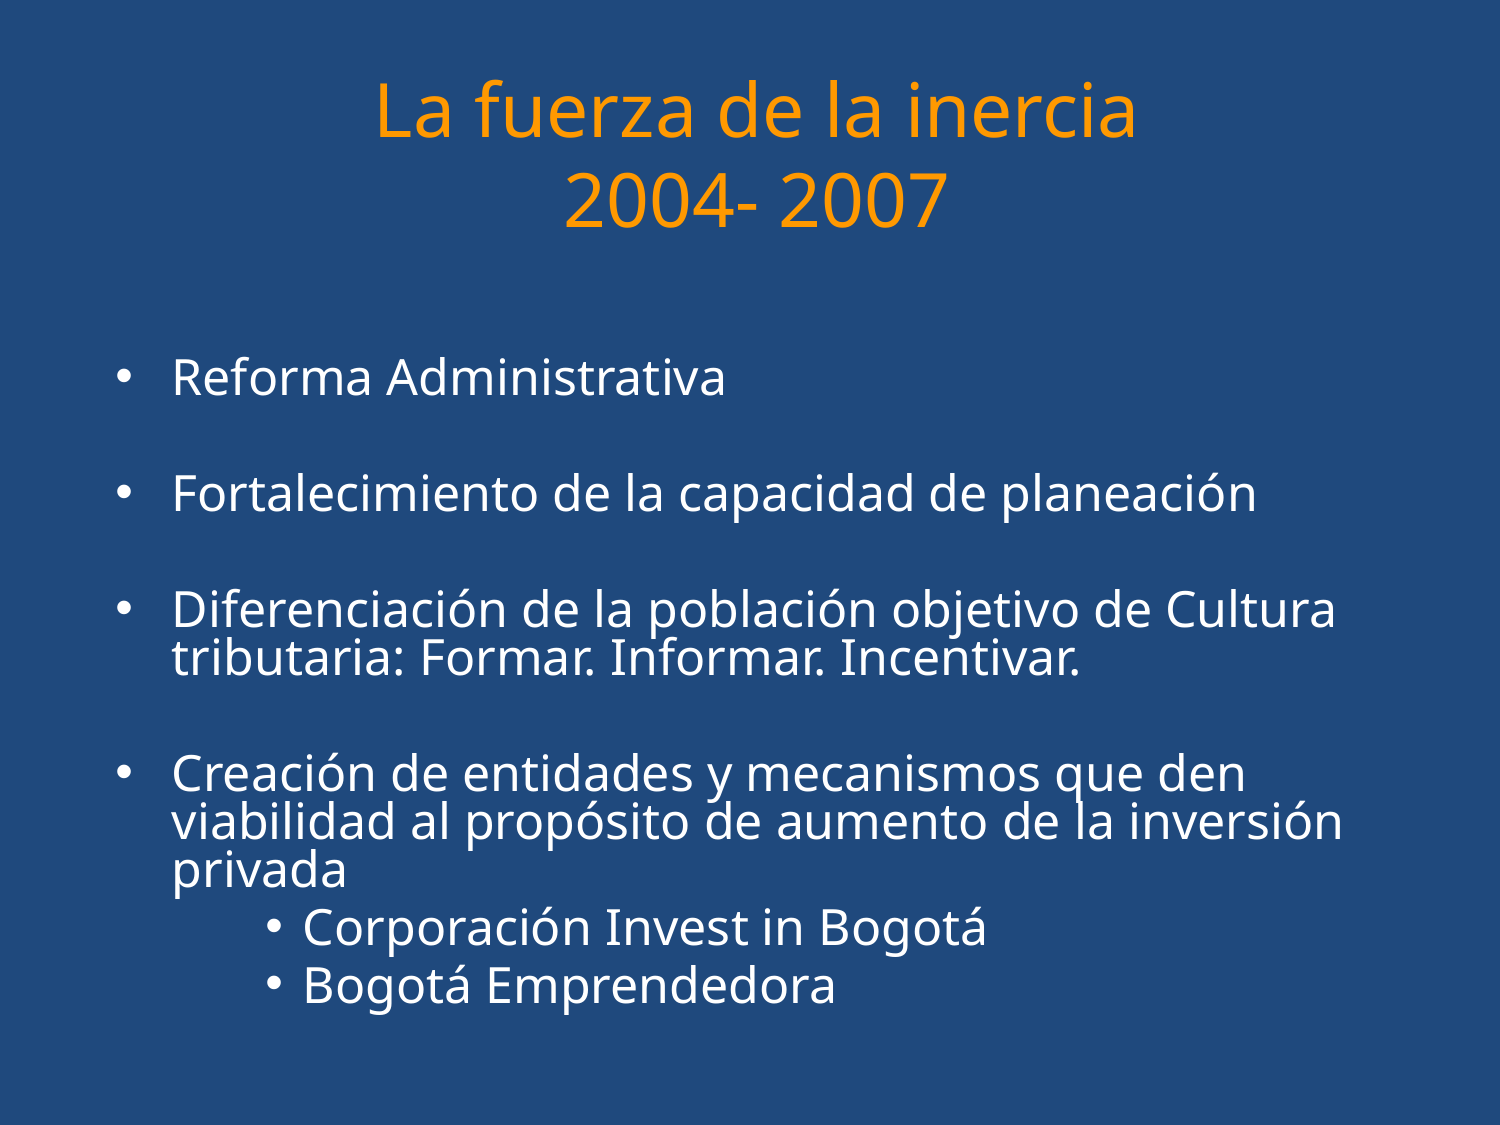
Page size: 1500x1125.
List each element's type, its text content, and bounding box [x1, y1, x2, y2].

title La fuerza de la inercia 2004- 2007 [82, 70, 1432, 235]
list Reforma Administrativa Fortalecimiento de la capacidad de planeación Diferenciación de la población objetivo de Cultura tributaria: Formar. Informar. Incentivar. Creación de entidades y mecanismos que den viabilidad al propósito de aumento de la inversión privada Corporación Invest in Bogotá Bogotá Emprendedora [100, 349, 1425, 1047]
